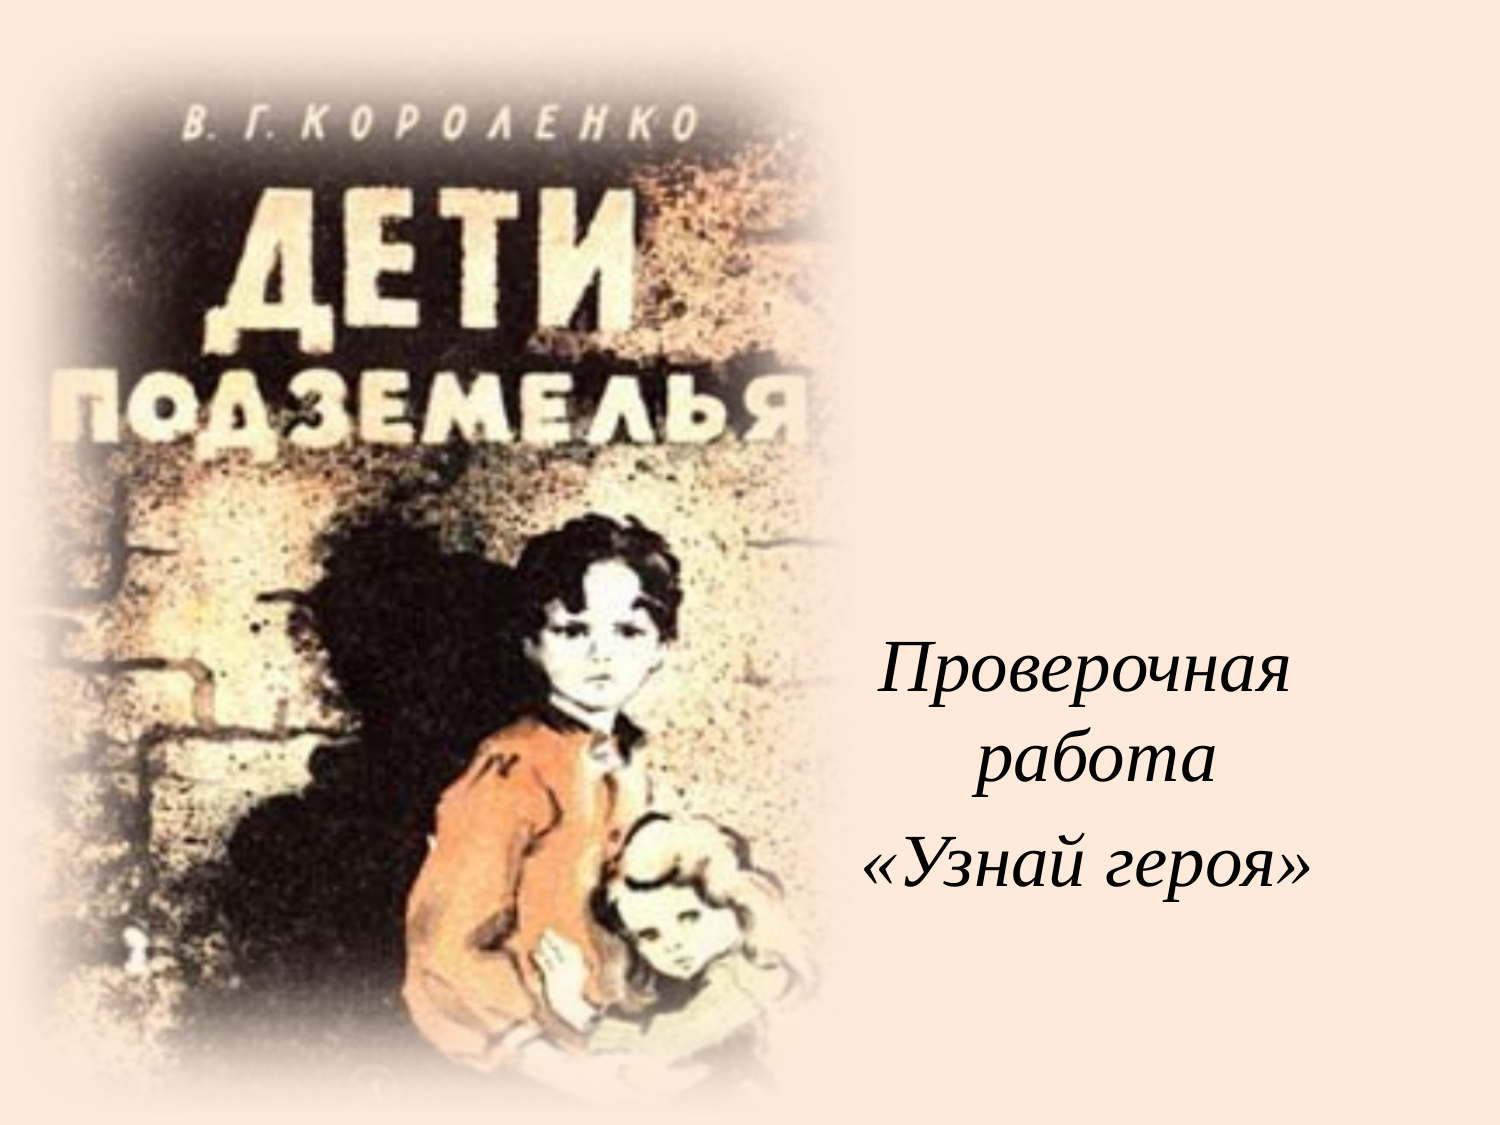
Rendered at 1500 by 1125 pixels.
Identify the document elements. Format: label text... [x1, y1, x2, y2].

list Проверочная работа «Узнай героя» [871, 609, 1395, 1005]
picture [0, 23, 868, 1125]
